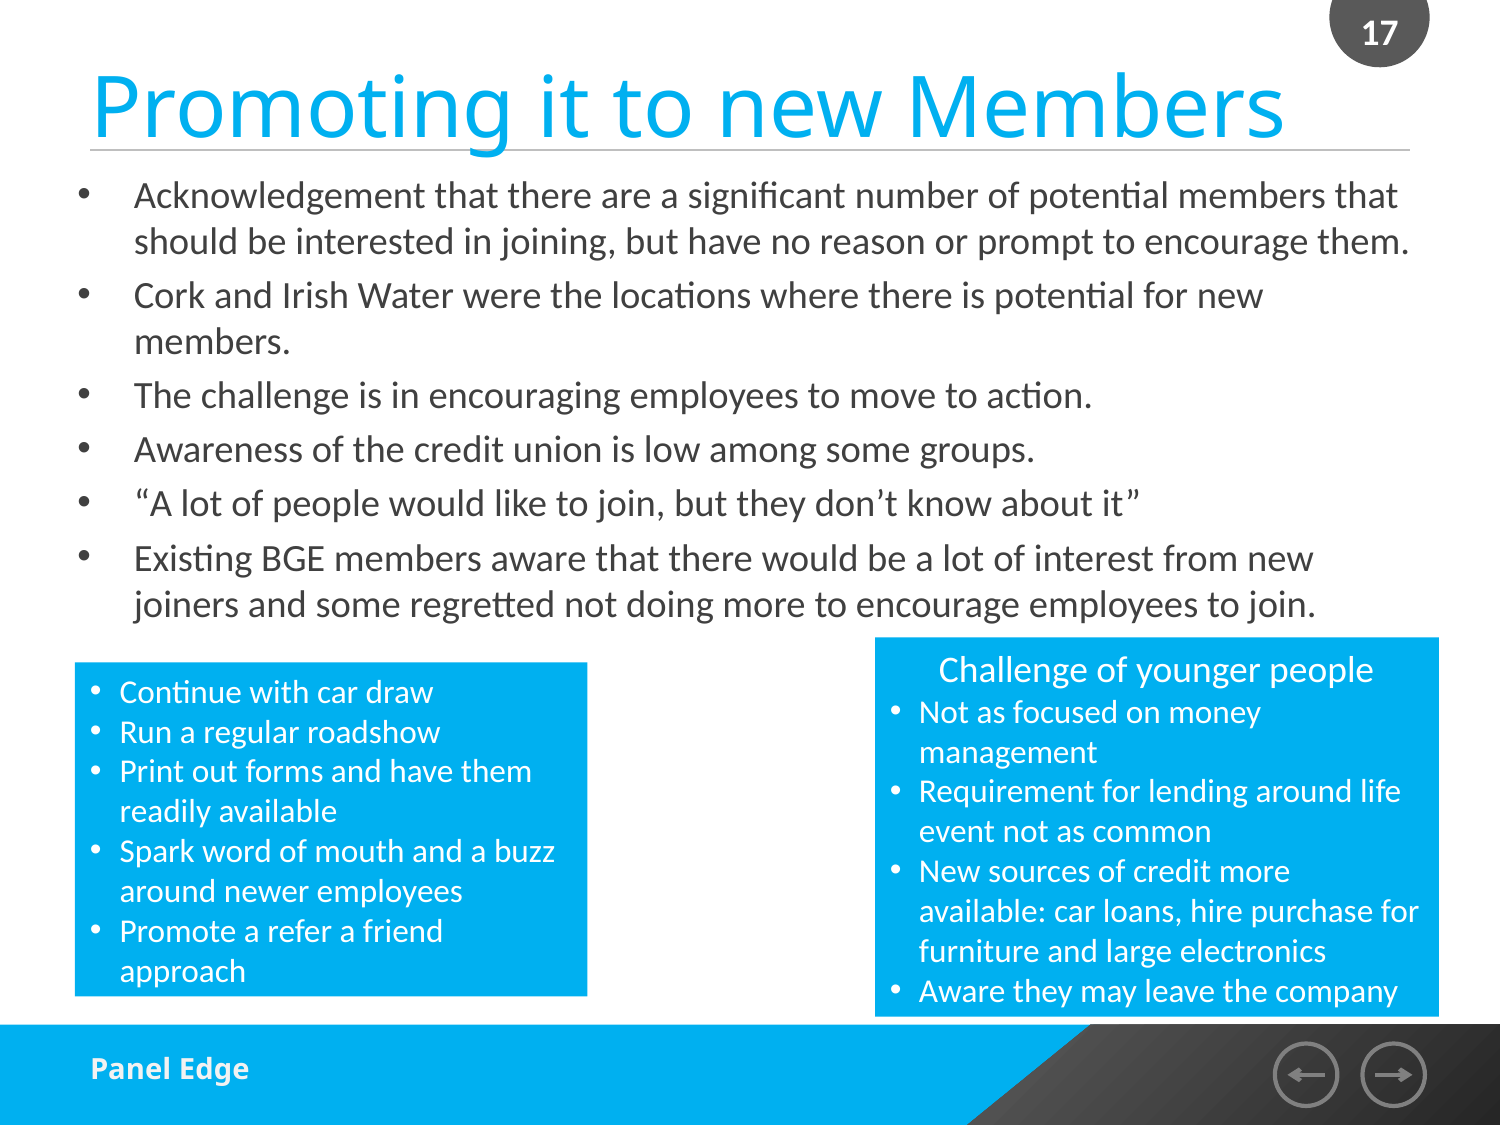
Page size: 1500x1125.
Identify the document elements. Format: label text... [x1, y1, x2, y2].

list Acknowledgement that there are a significant number of potential members that should be interested in joining, but have no reason or prompt to encourage them. Cork and Irish Water were the locations where there is potential for new members. The challenge is in encouraging employees to move to action. Awareness of the credit union is low among some groups. “A lot of people would like to join, but they don’t know about it” Existing BGE members aware that there would be a lot of interest from new joiners and some regretted not doing more to encourage employees to join. [62, 162, 1429, 951]
slide_number 17 [1331, 0, 1428, 60]
title Promoting it to new Members [75, 45, 1425, 162]
text_box Continue with car draw Run a regular roadshow Print out forms and have them readily available Spark word of mouth and a buzz around newer employees Promote a refer a friend approach [74, 662, 588, 997]
text_box Challenge of younger people Not as focused on money management Requirement for lending around life event not as common New sources of credit more available: car loans, hire purchase for furniture and large electronics Aware they may leave the company [875, 637, 1439, 1017]
footer Panel Edge [75, 1040, 550, 1100]
